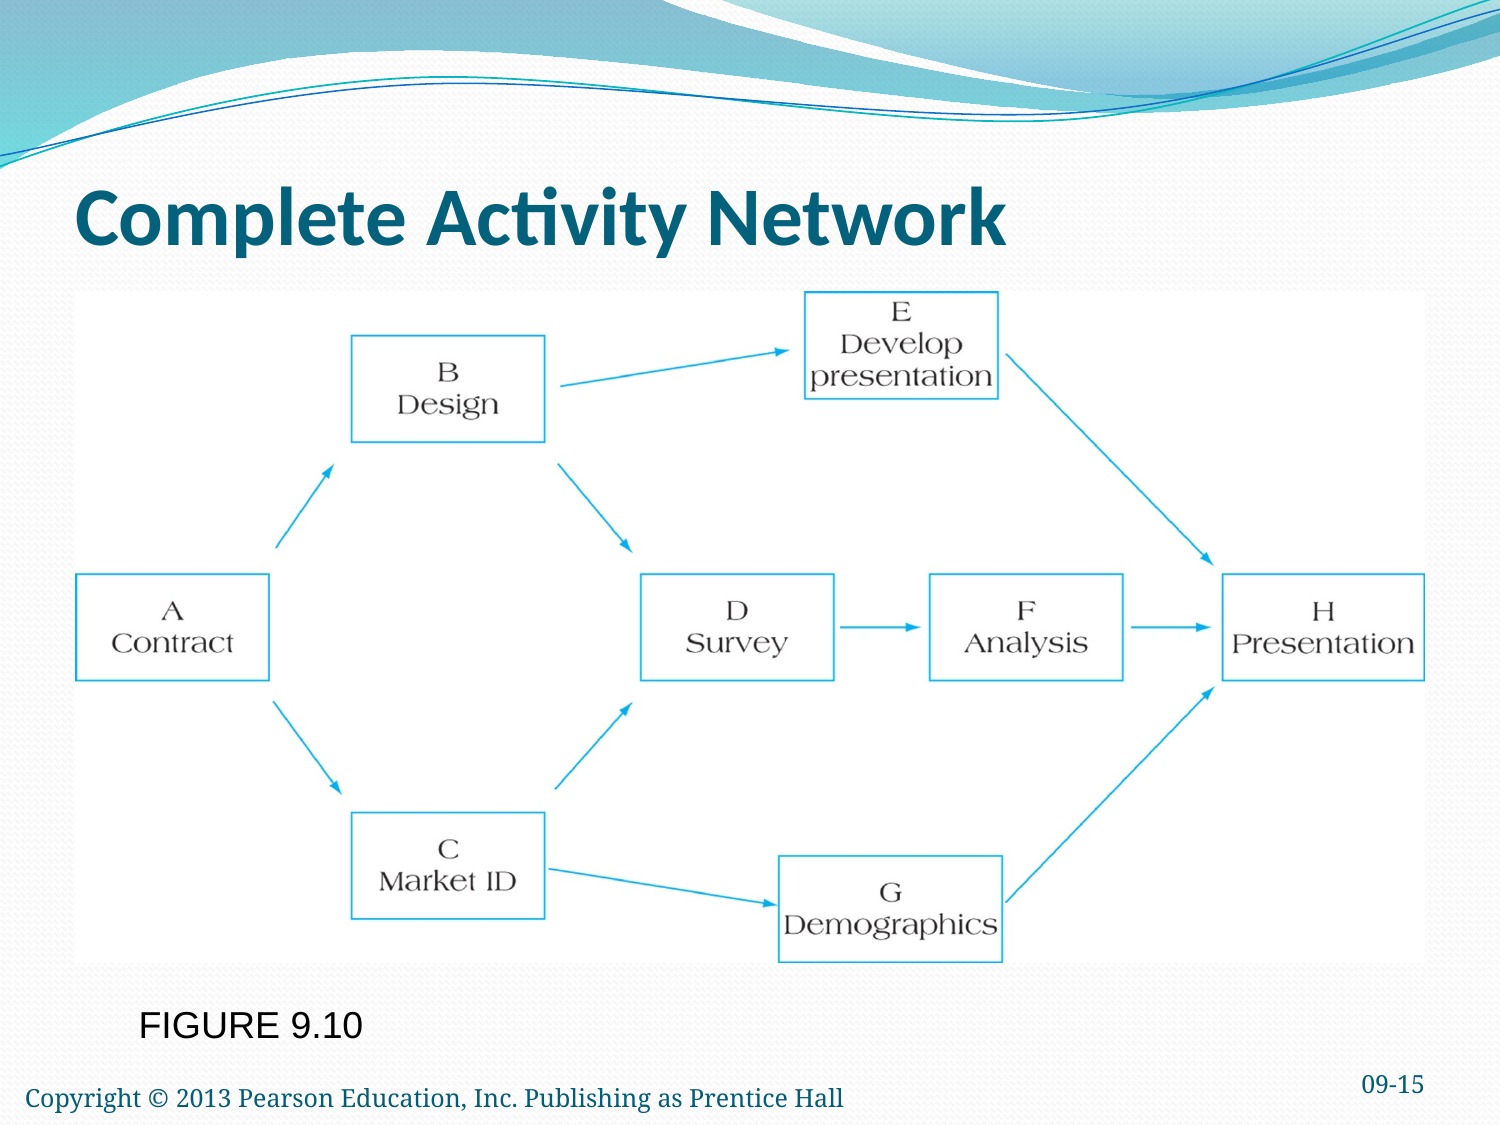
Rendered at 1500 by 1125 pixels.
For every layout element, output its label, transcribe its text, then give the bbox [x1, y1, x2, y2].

slide_number 09-15 [1299, 1042, 1425, 1103]
text_box Copyright © 2013 Pearson Education, Inc. Publishing as Prentice Hall [24, 1074, 988, 1113]
title Complete Activity Network [74, 74, 1438, 263]
text_box FIGURE 9.10 [123, 993, 389, 1054]
picture [74, 291, 1426, 963]
